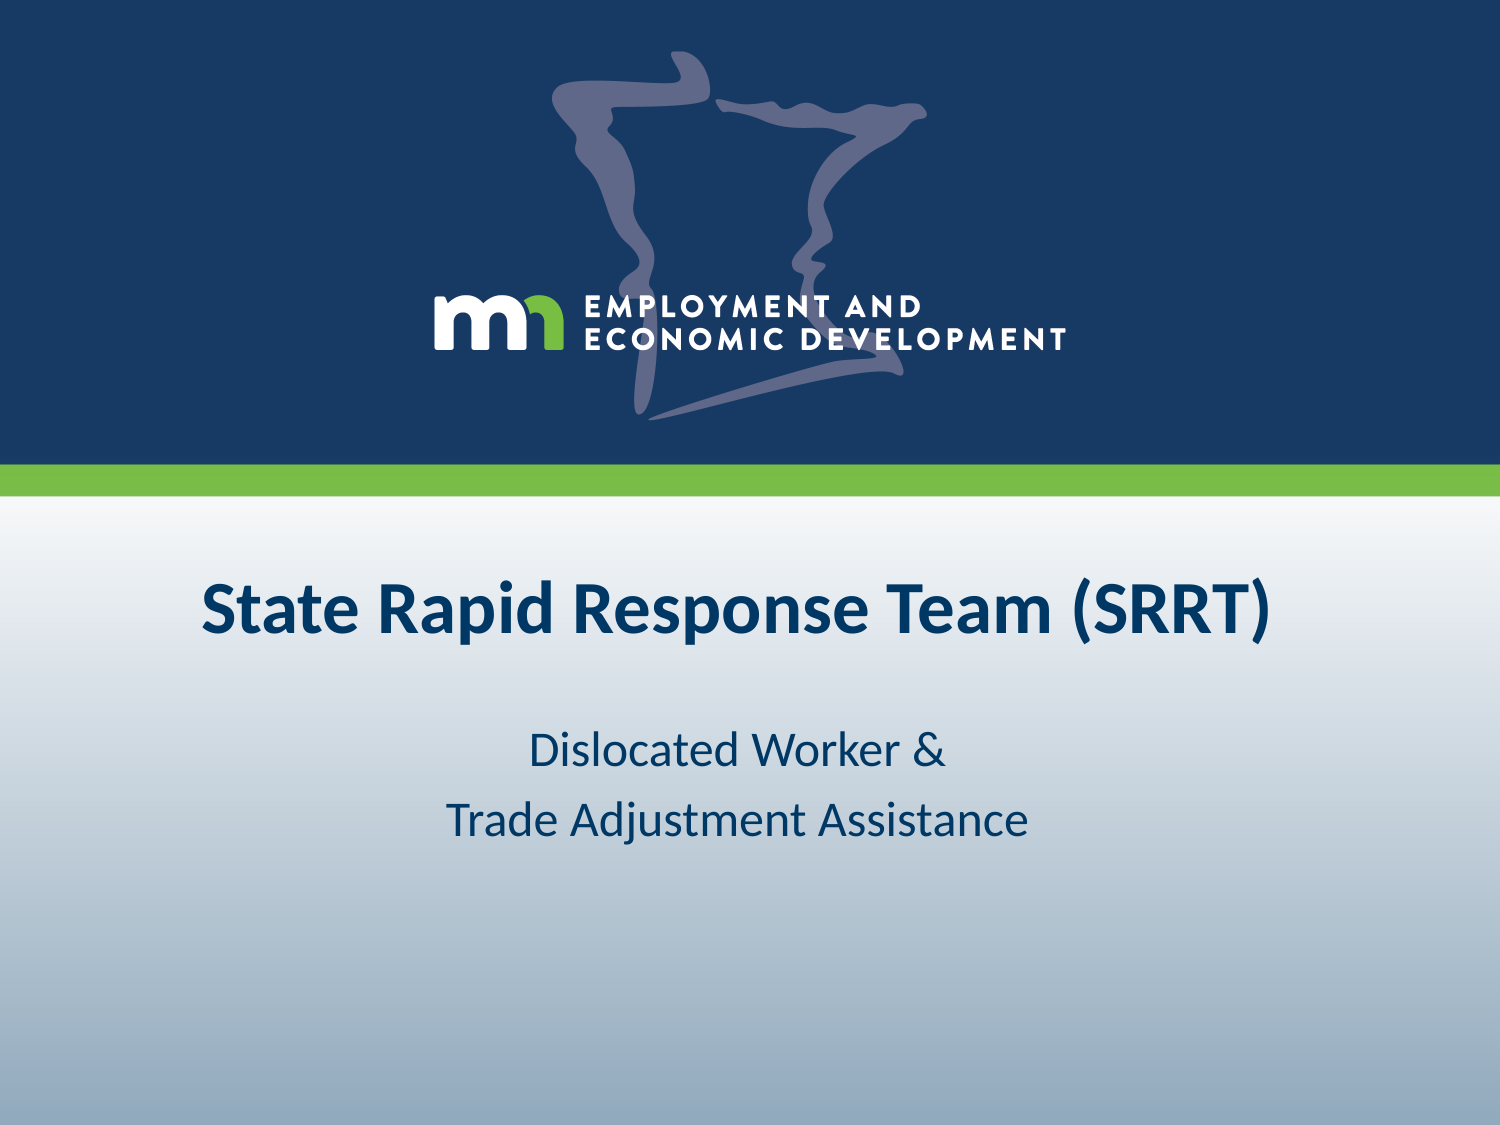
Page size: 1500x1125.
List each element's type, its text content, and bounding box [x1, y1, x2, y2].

picture [0, 0, 1500, 1125]
title State Rapid Response Team (SRRT) [75, 537, 1400, 669]
subtitle Dislocated Worker & Trade Adjustment Assistance [75, 708, 1400, 913]
